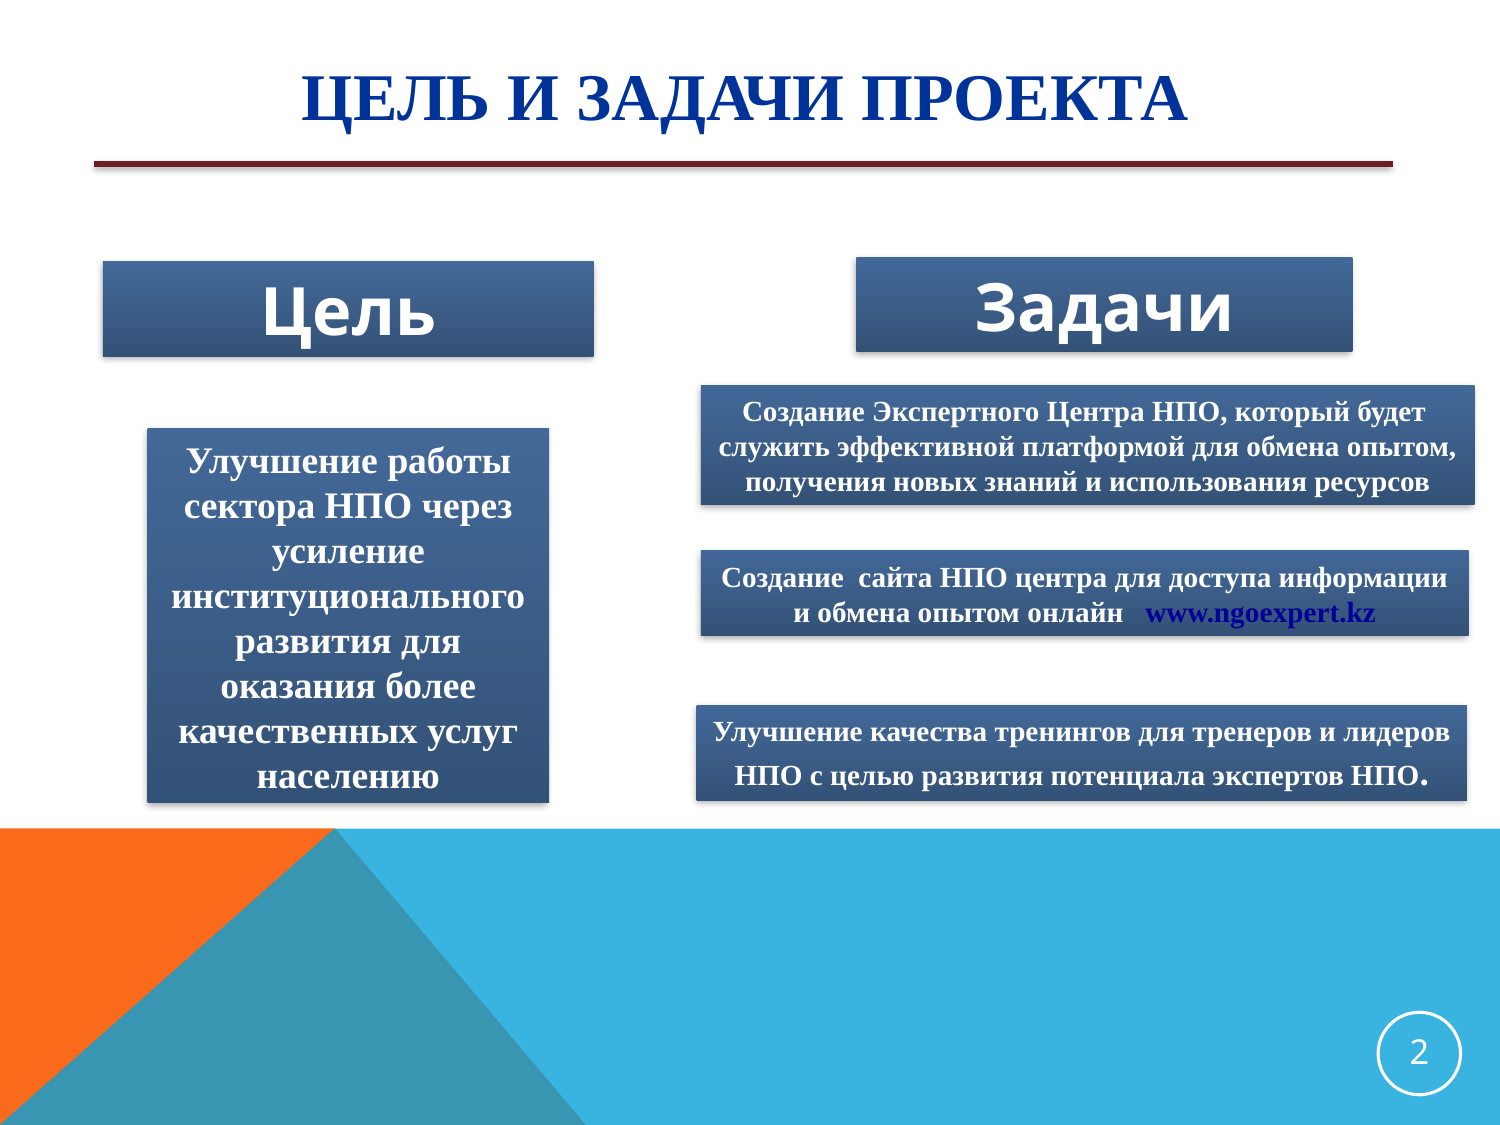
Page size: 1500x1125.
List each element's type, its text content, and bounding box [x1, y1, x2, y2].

text_box Улучшение работы сектора НПО через усиление институционального развития для оказания более качественных услуг населению [147, 428, 550, 803]
text_box Создание сайта НПО центра для доступа информации и обмена опытом онлайн www.ngoexpert.kz [700, 550, 1469, 636]
text_box Создание Экспертного Центра НПО, который будет служить эффективной платформой для обмена опытом, получения новых знаний и использования ресурсов [700, 385, 1475, 505]
title Цель и Задачи проекта [70, 0, 1421, 188]
text_box Задачи [856, 257, 1353, 352]
text_box Цель [102, 261, 594, 357]
slide_number 2 [1376, 1010, 1463, 1097]
text_box Улучшение качества тренингов для тренеров и лидеров НПО с целью развития потенциала экспертов НПО. [696, 705, 1467, 801]
